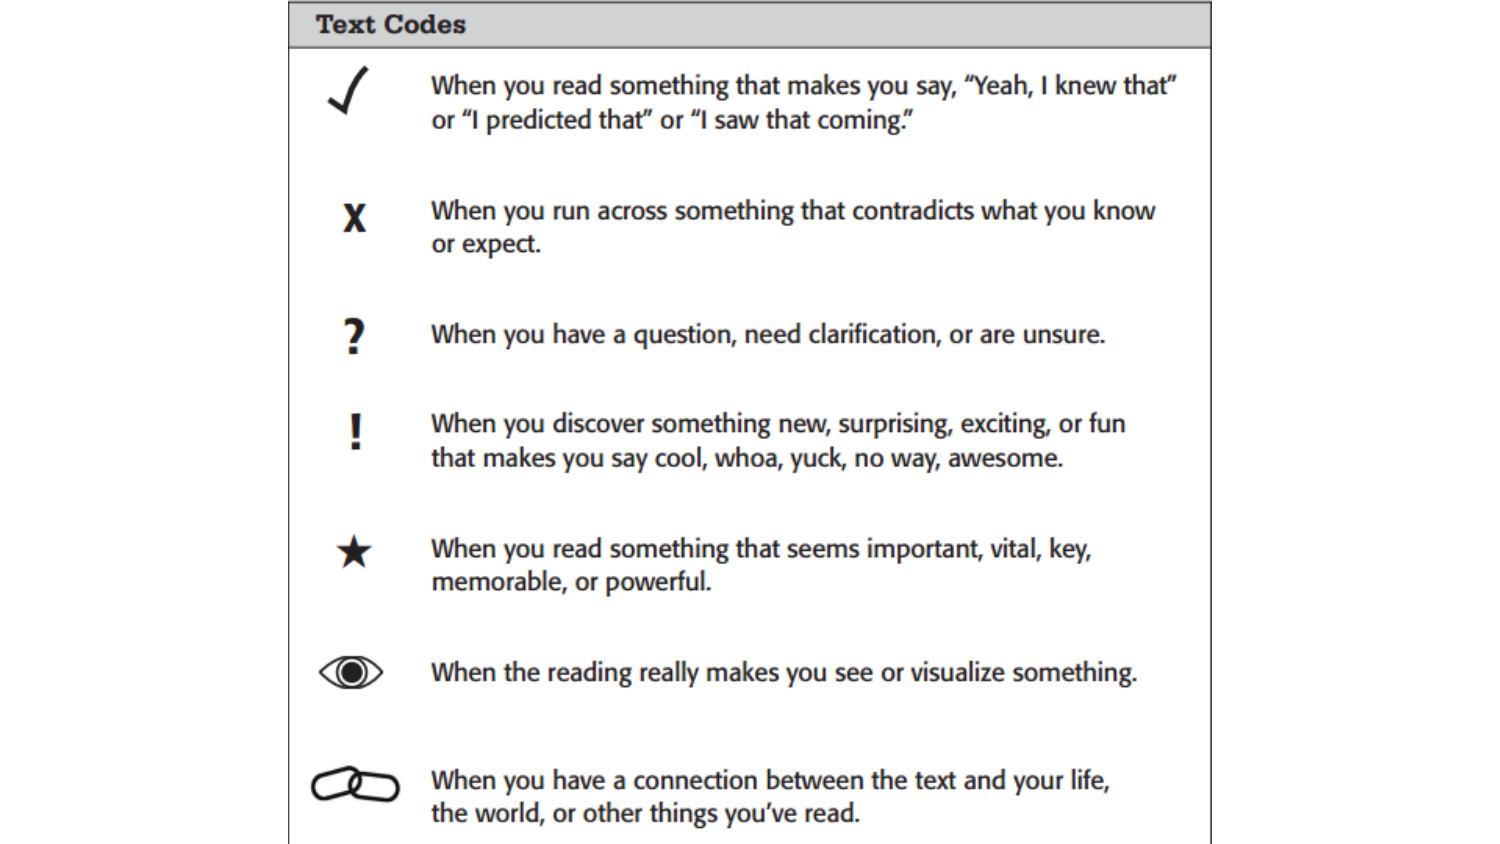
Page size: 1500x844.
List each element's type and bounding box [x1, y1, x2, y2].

picture [288, 0, 1212, 844]
